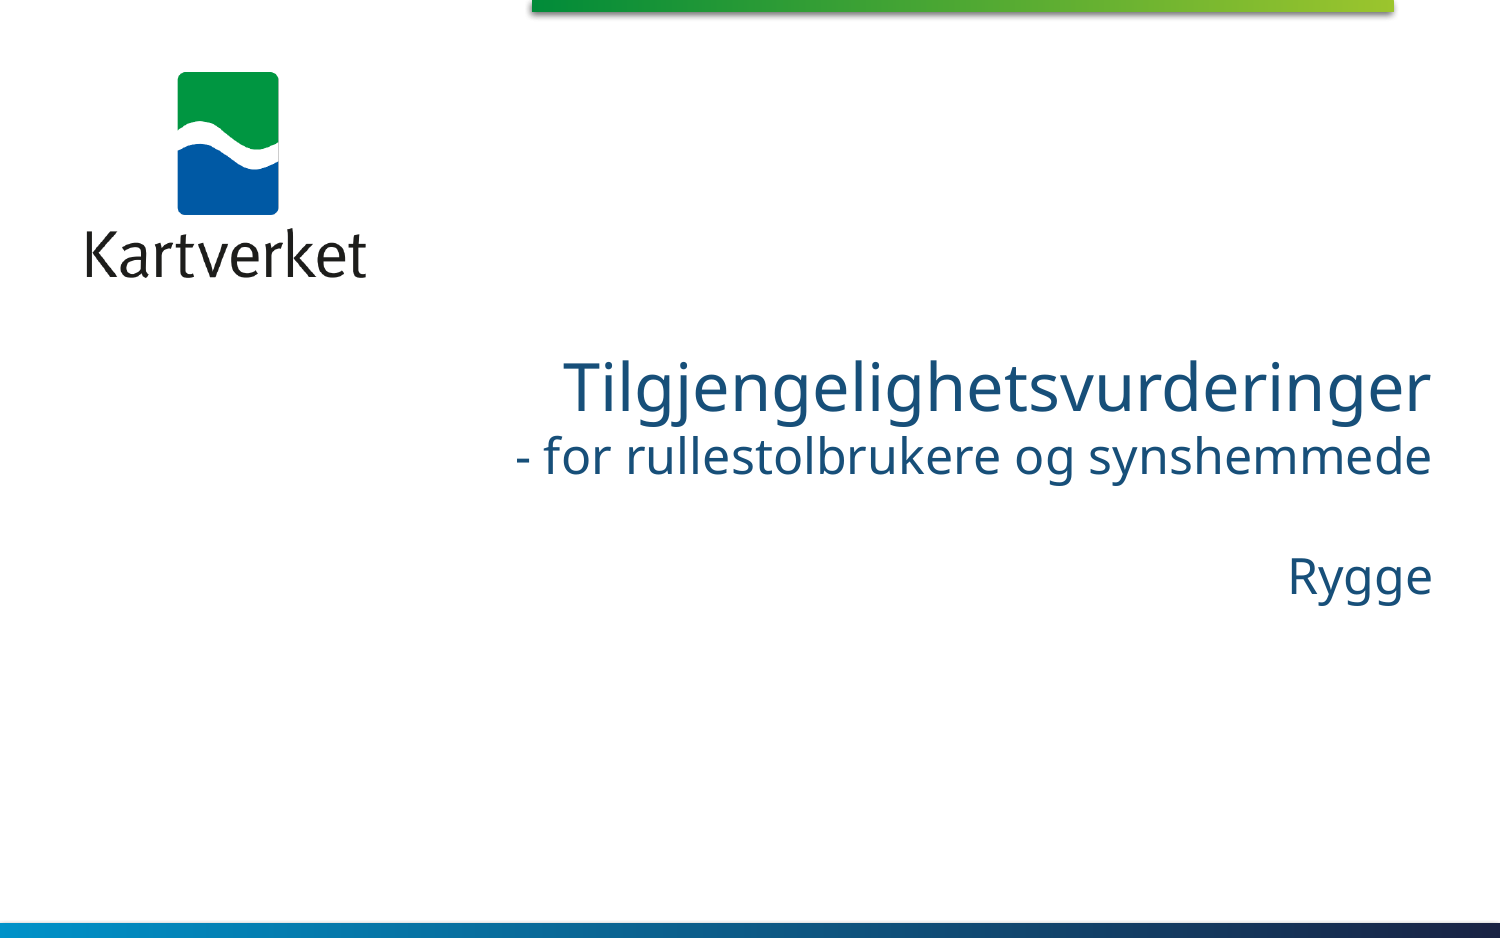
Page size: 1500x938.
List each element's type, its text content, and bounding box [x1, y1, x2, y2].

text_box Tilgjengelighetsvurderinger - for rullestolbrukere og synshemmede Rygge [66, 337, 1449, 613]
